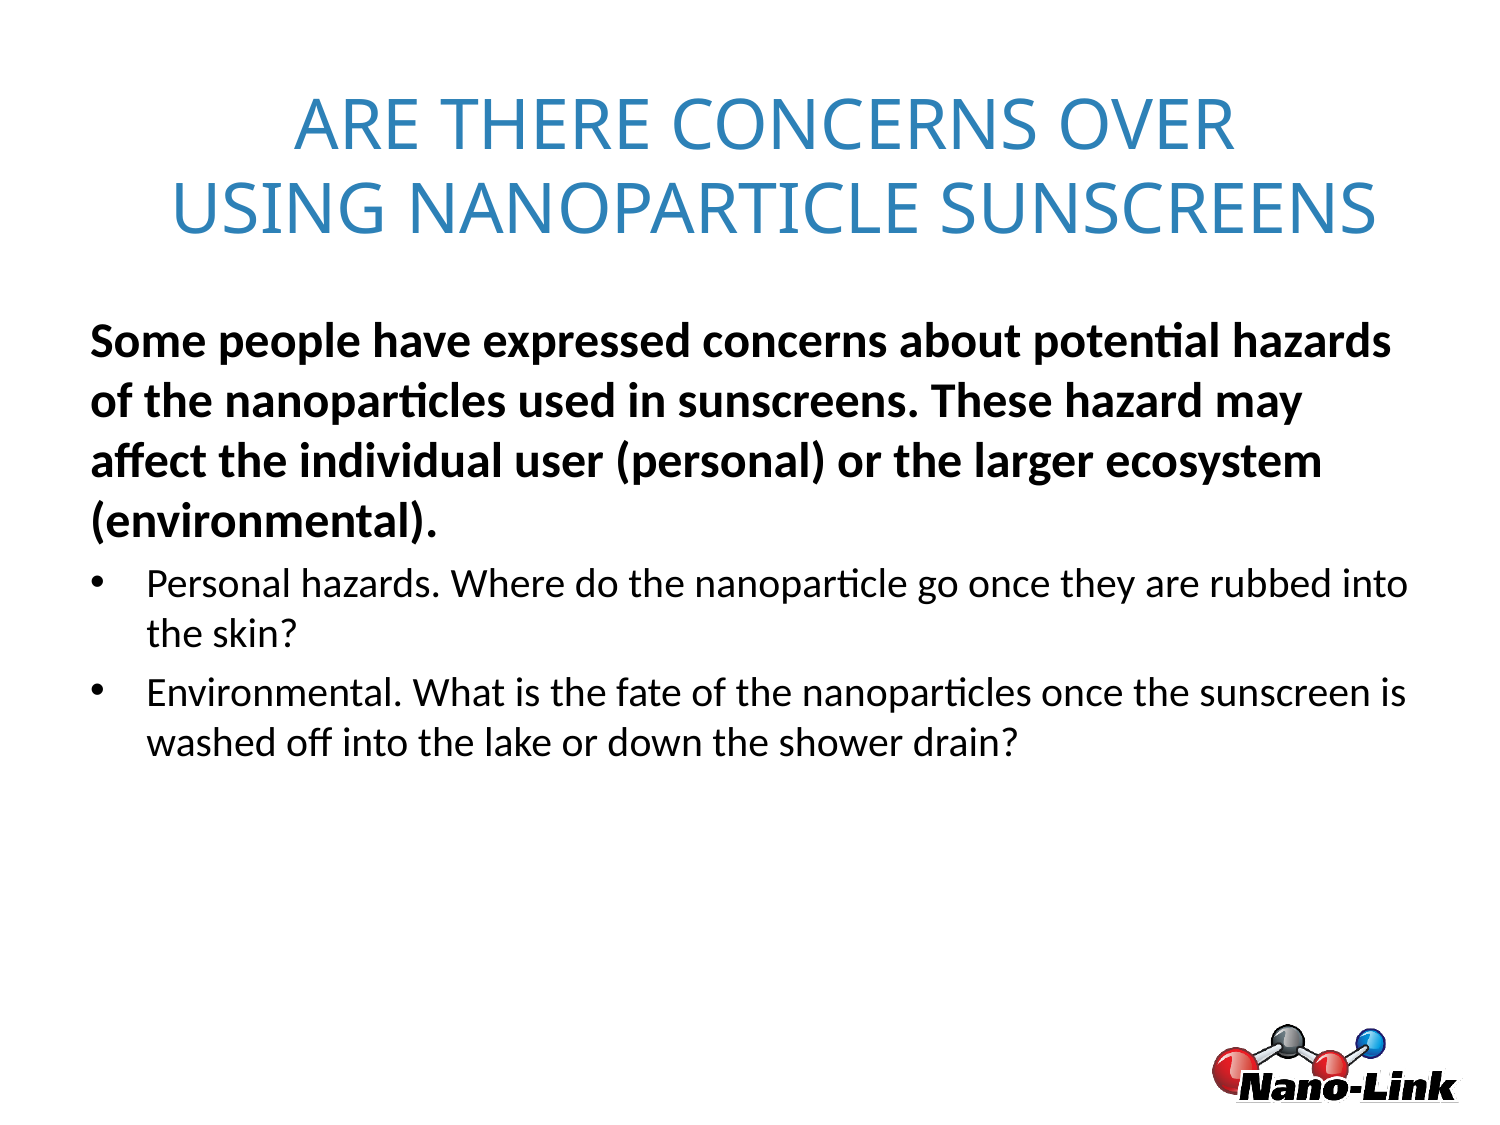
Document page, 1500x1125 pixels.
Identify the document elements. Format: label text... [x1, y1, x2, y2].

picture [1212, 1024, 1463, 1103]
list Some people have expressed concerns about potential hazards of the nanoparticles used in sunscreens. These hazard may affect the individual user (personal) or the larger ecosystem (environmental). Personal hazards. Where do the nanoparticle go once they are rubbed into the skin? Environmental. What is the fate of the nanoparticles once the sunscreen is washed off into the lake or down the shower drain? [75, 299, 1425, 1043]
text_box ARE THERE CONCERNS OVER USING NANOPARTICLE SUNSCREENS [99, 70, 1450, 258]
